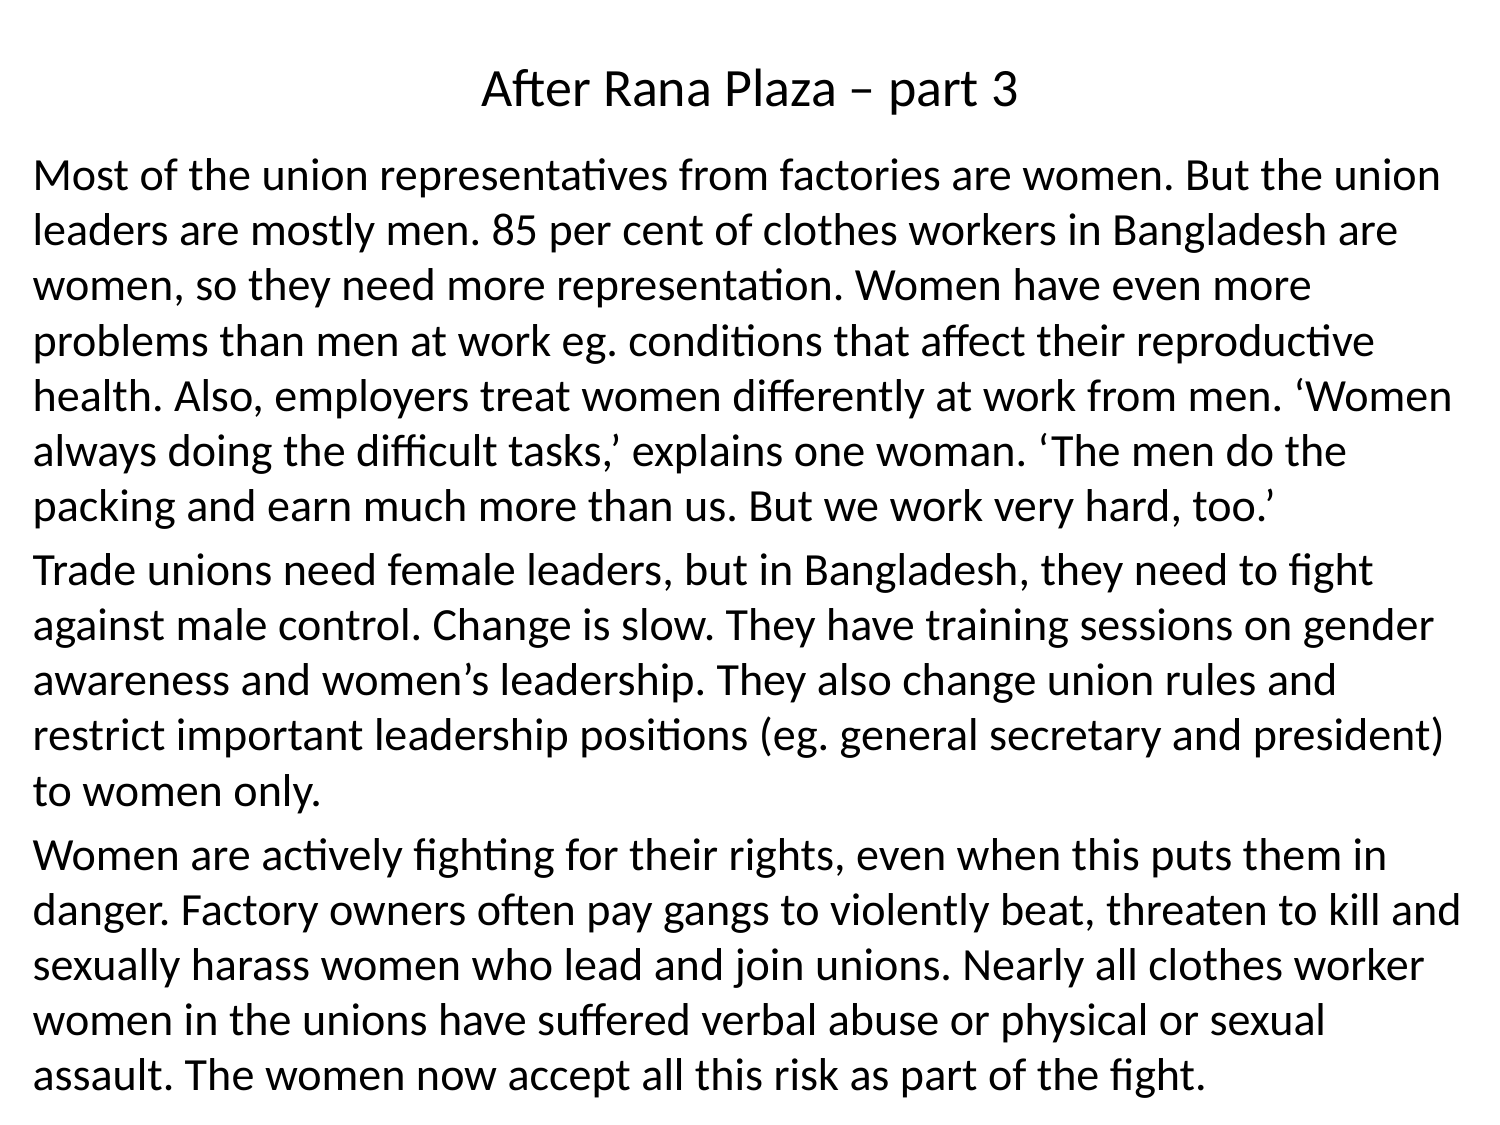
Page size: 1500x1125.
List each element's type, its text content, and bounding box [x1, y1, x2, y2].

title After Rana Plaza – part 3 [75, 45, 1425, 126]
list Most of the union representatives from factories are women. But the union leaders are mostly men. 85 per cent of clothes workers in Bangladesh are women, so they need more representation. Women have even more problems than men at work eg. conditions that affect their reproductive health. Also, employers treat women differently at work from men. ‘Women always doing the difficult tasks,’ explains one woman. ‘The men do the packing and earn much more than us. But we work very hard, too.’ Trade unions need female leaders, but in Bangladesh, they need to fight against male control. Change is slow. They have training sessions on gender awareness and women’s leadership. They also change union rules and restrict important leadership positions (eg. general secretary and president) to women only. Women are actively fighting for their rights, even when this puts them in danger. Factory owners often pay gangs to violently beat, threaten to kill and sexually harass women who lead and join unions. Nearly all clothes worker women in the unions have suffered verbal abuse or physical or sexual assault. The women now accept all this risk as part of the fight. [17, 137, 1483, 1125]
